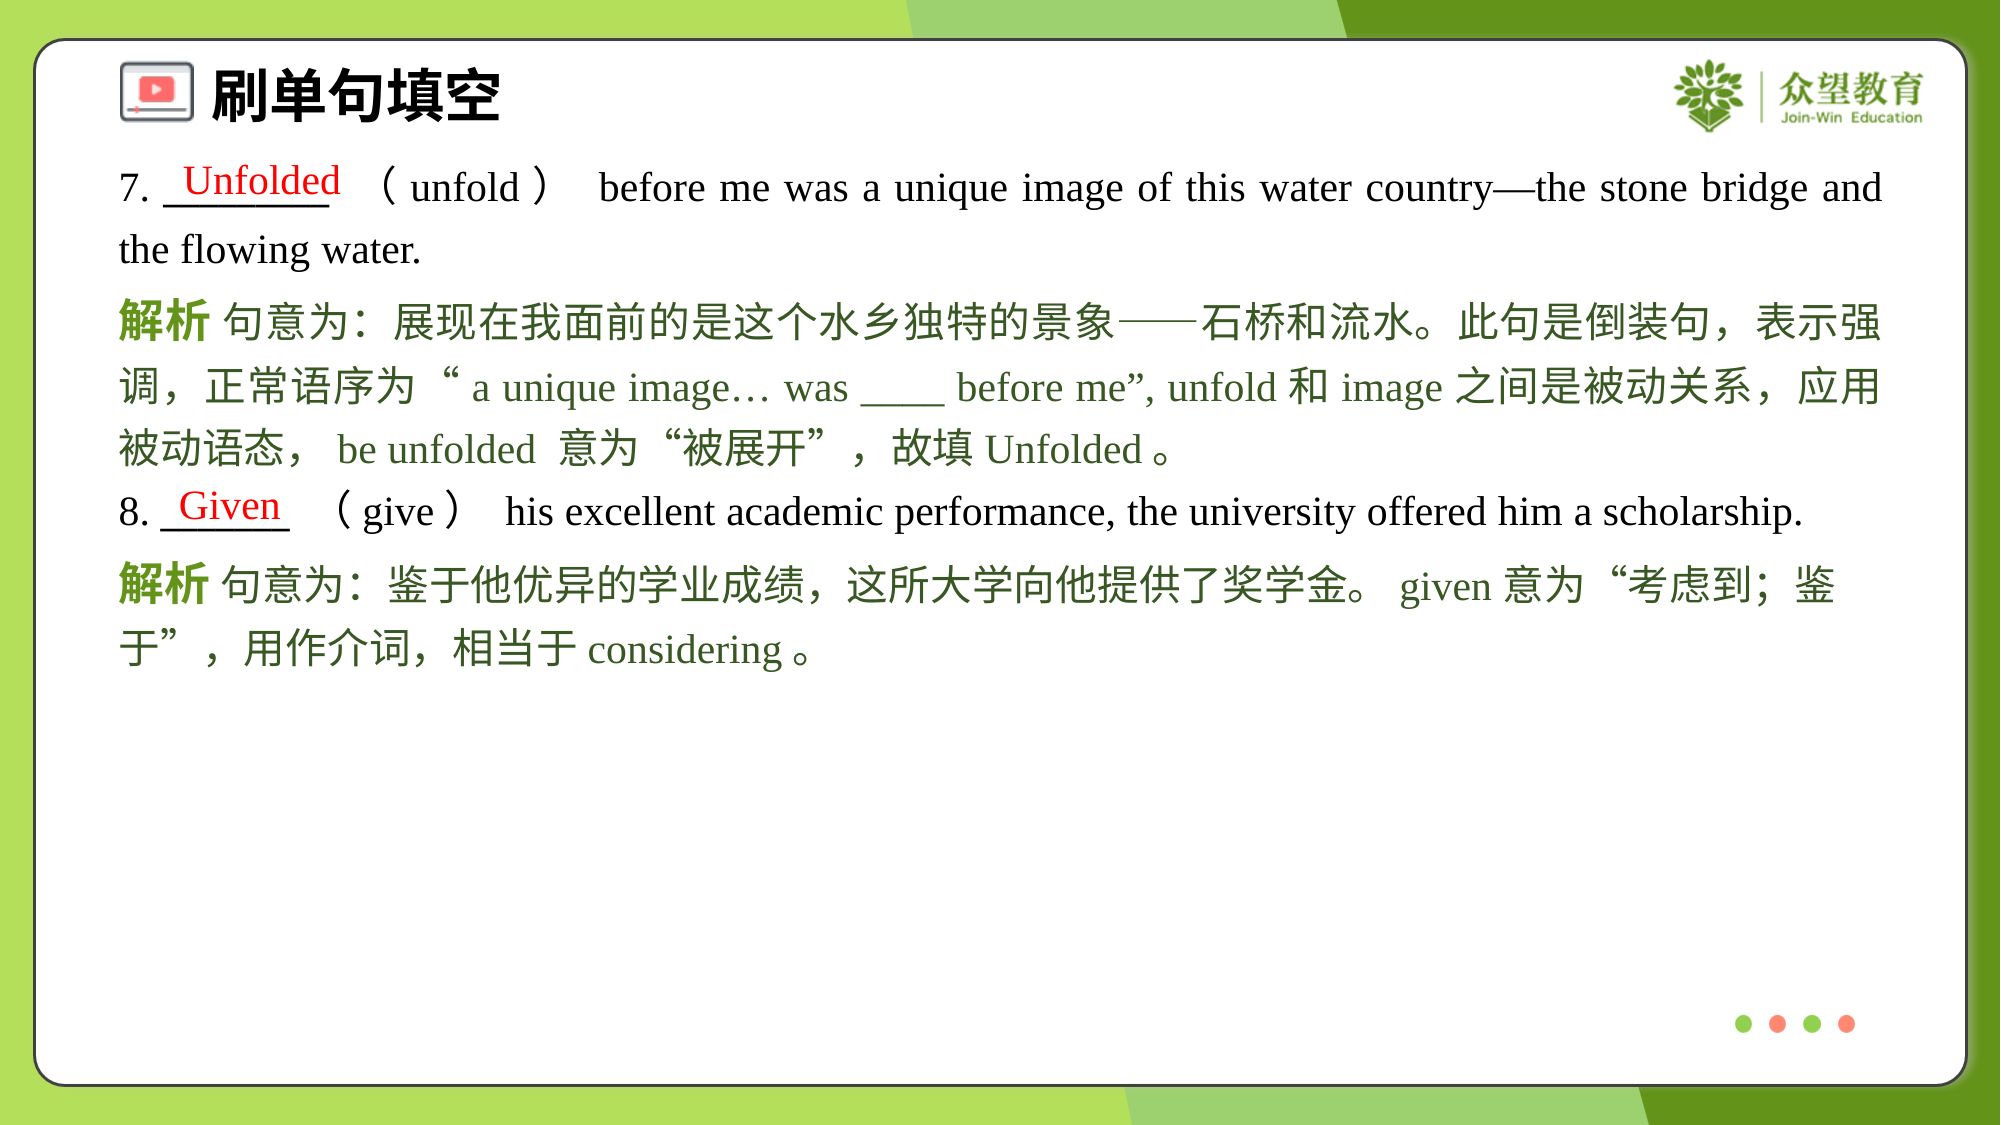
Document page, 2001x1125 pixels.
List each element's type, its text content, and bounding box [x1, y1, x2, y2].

text_box Unfolded [178, 140, 346, 199]
text_box 7. _________ （unfold） before me was a unique image of this water country—the stone bridge and the flowing water. [118, 146, 1883, 267]
text_box Given [174, 464, 286, 523]
text_box 解析 句意为：展现在我面前的是这个水乡独特的景象——石桥和流水。此句是倒装句，表示强调，正常语序为“a unique image… was ____ before me”, unfold和image之间是被动关系，应用被动语态，be unfolded 意为“被展开”，故填Unfolded。 [118, 278, 1883, 467]
text_box 8. _______ （give） his excellent academic performance, the university offered him a scholarship. [118, 471, 1905, 529]
text_box 解析 句意为：鉴于他优异的学业成绩，这所大学向他提供了奖学金。given意为“考虑到；鉴于”，用作介词，相当于considering。 [118, 540, 1883, 668]
picture [0, 0, 2000, 1125]
